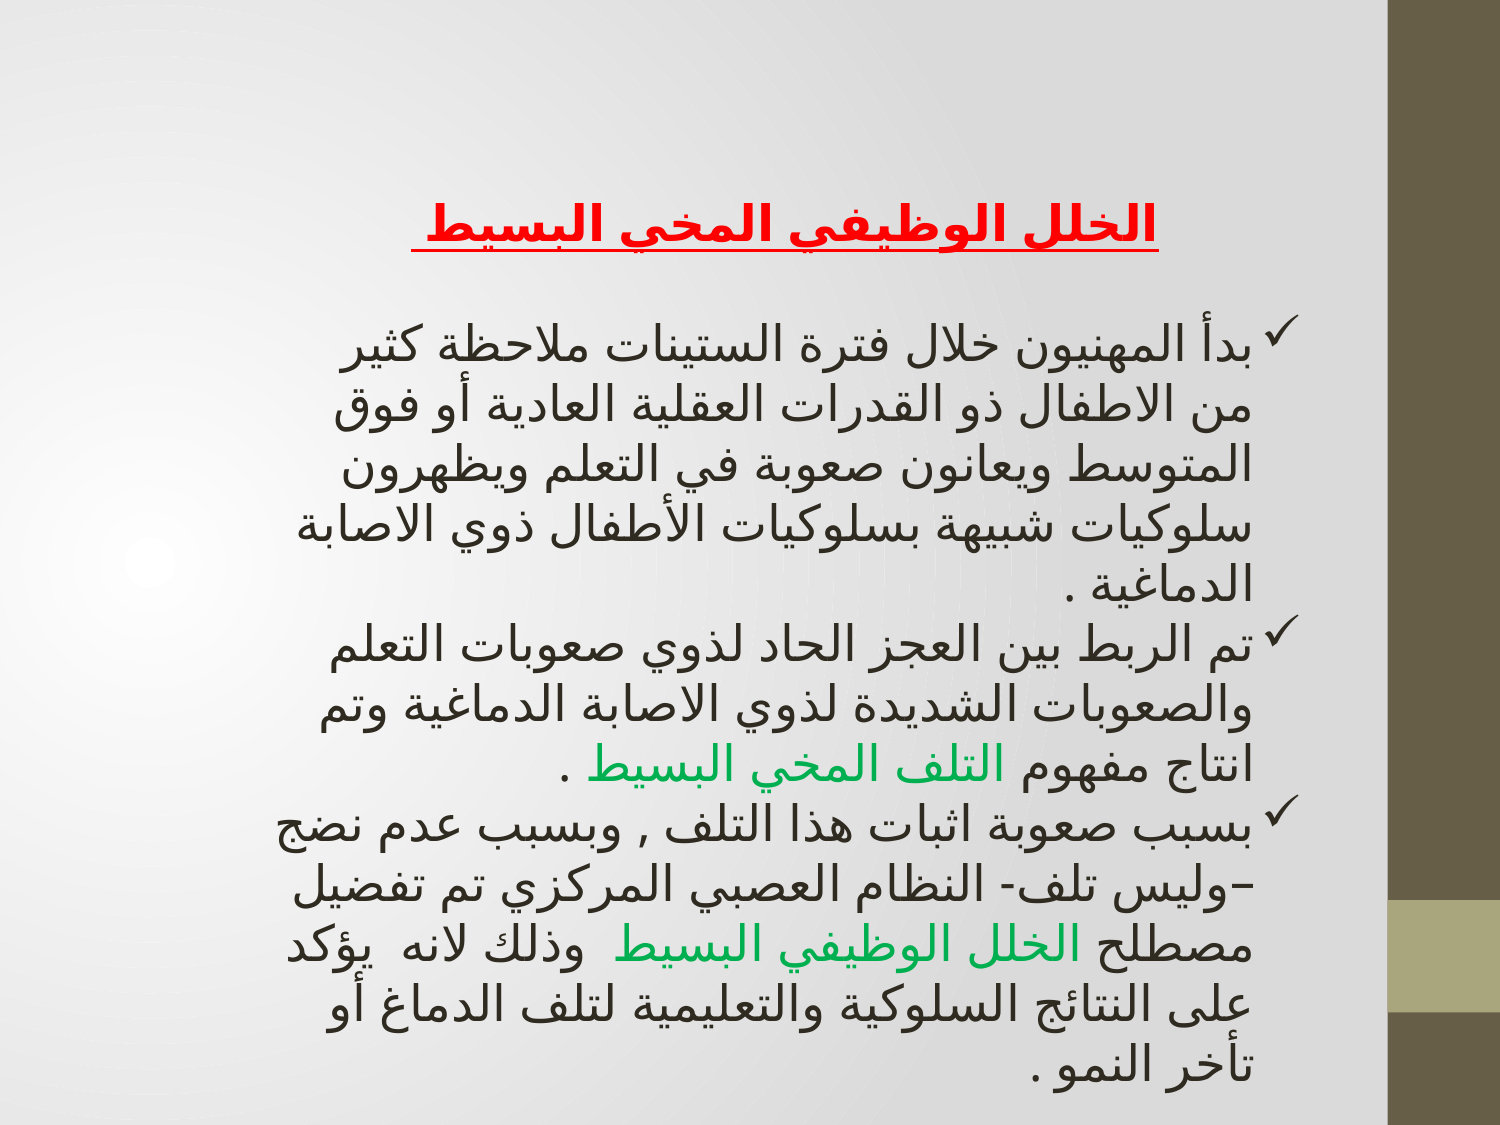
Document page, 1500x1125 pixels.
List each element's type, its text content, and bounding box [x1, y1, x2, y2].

text_box الخلل الوظيفي المخي البسيط بدأ المهنيون خلال فترة الستينات ملاحظة كثير من الاطفال ذو القدرات العقلية العادية أو فوق المتوسط ويعانون صعوبة في التعلم ويظهرون سلوكيات شبيهة بسلوكيات الأطفال ذوي الاصابة الدماغية . تم الربط بين العجز الحاد لذوي صعوبات التعلم والصعوبات الشديدة لذوي الاصابة الدماغية وتم انتاج مفهوم التلف المخي البسيط . بسبب صعوبة اثبات هذا التلف , وبسبب عدم نضج –وليس تلف- النظام العصبي المركزي تم تفضيل مصطلح الخلل الوظيفي البسيط وذلك لانه يؤكد على النتائج السلوكية والتعليمية لتلف الدماغ أو تأخر النمو . [253, 184, 1317, 1125]
